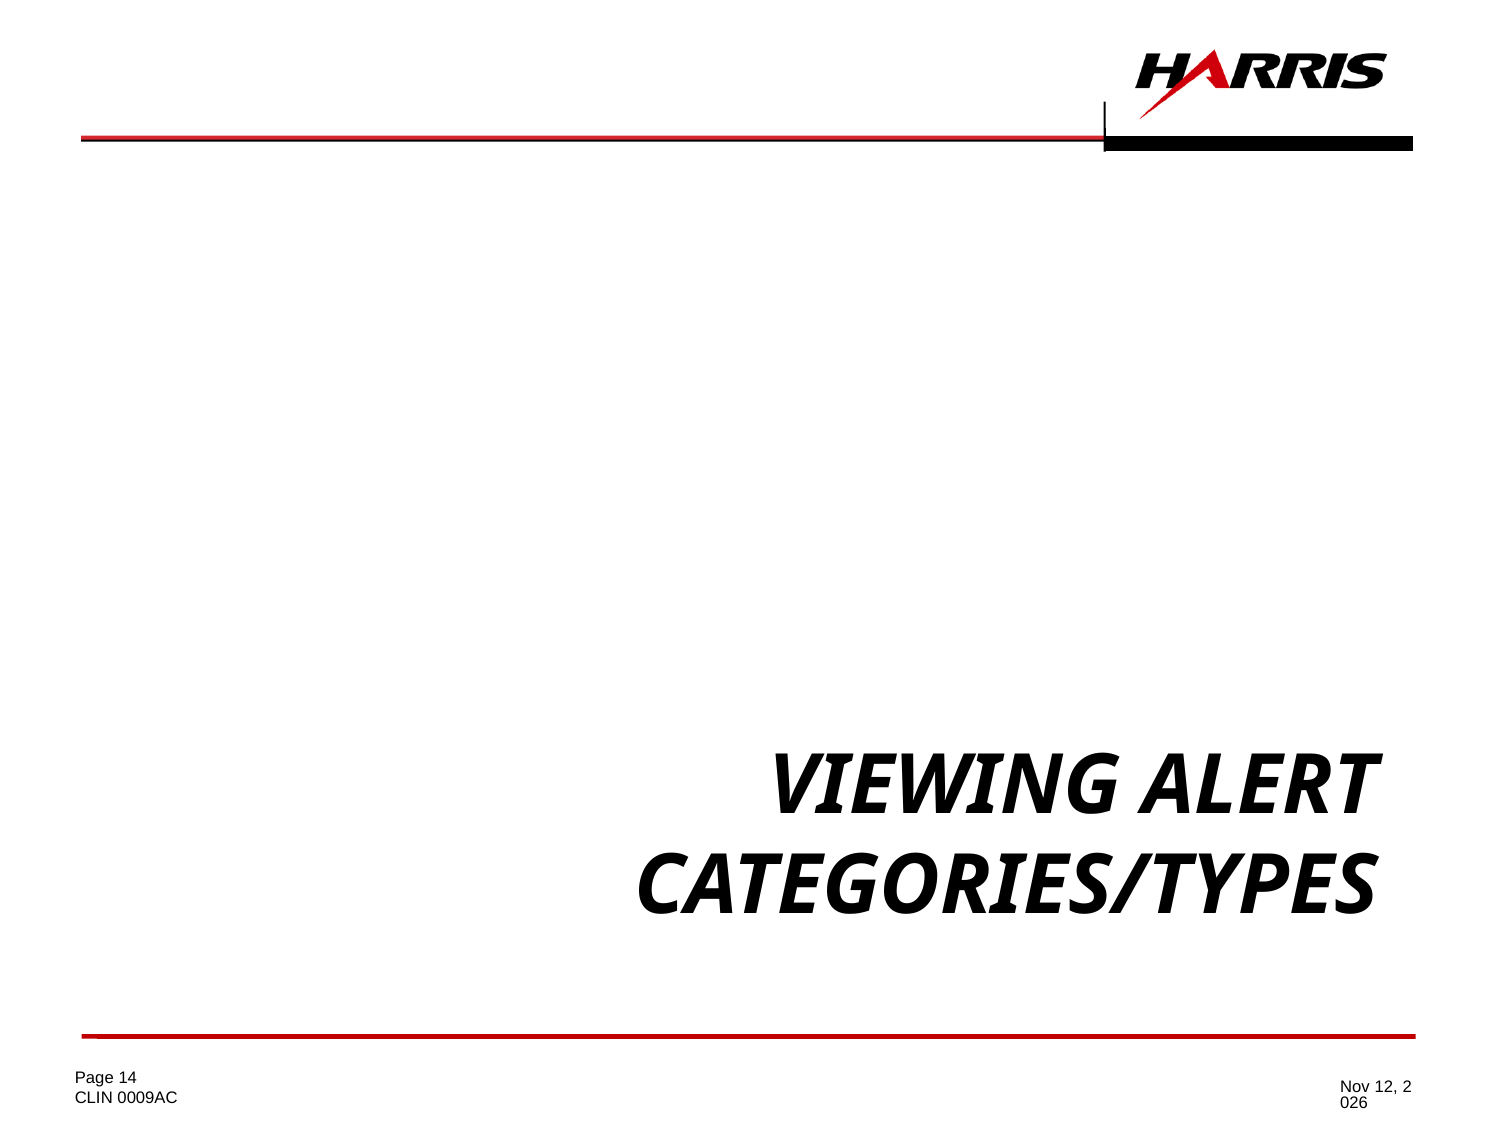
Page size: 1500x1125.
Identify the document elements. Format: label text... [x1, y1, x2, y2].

picture [1135, 49, 1387, 119]
title Viewing Alert Categories/Types [118, 722, 1394, 947]
slide_number 6-Oct-14 [1324, 1063, 1435, 1108]
